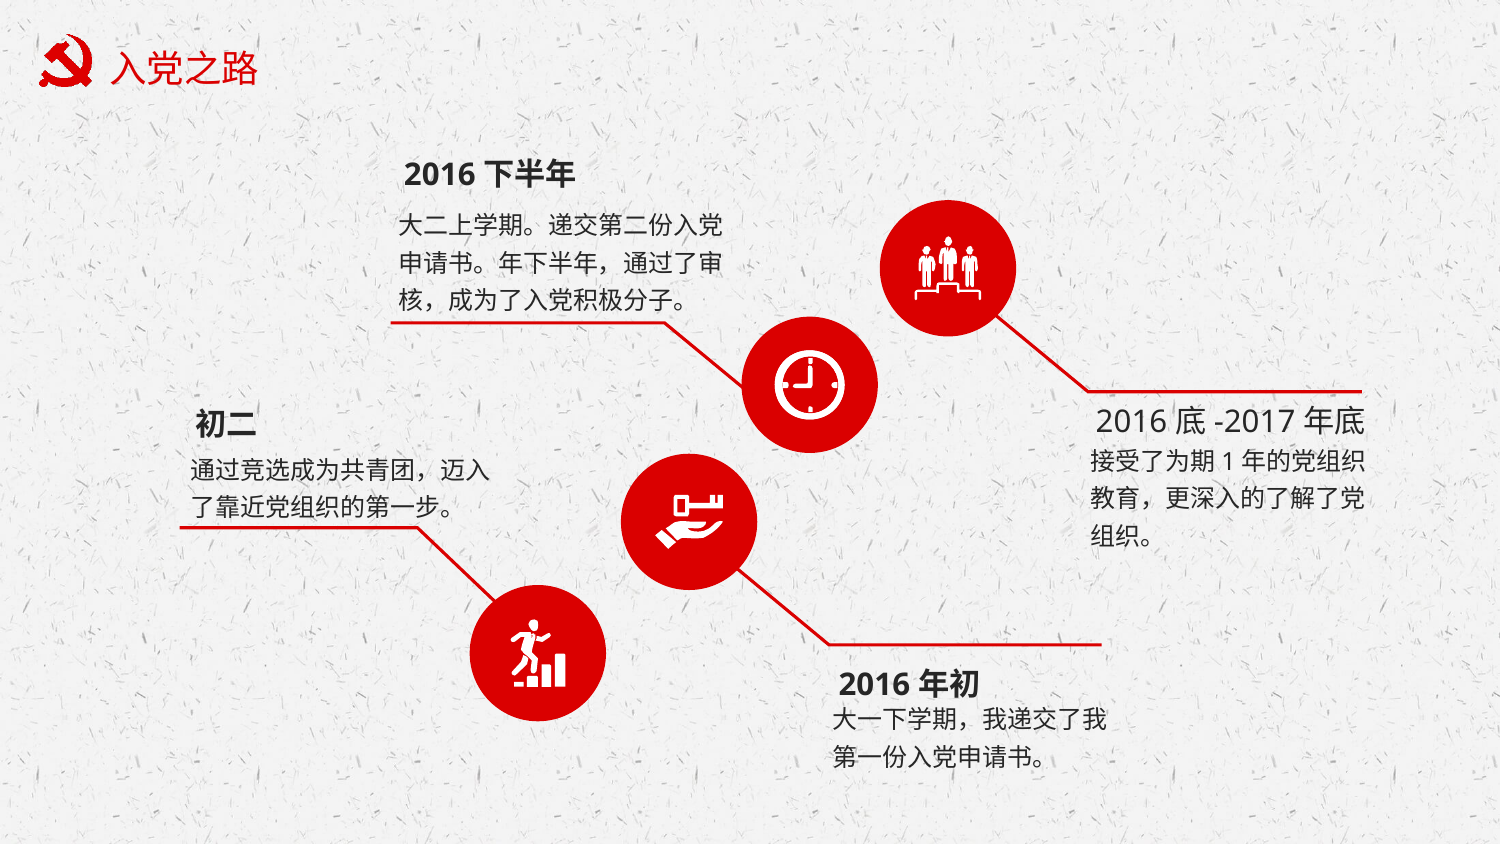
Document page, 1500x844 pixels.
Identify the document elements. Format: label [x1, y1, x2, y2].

text_box [469, 200, 1017, 722]
picture [0, 0, 1500, 844]
text_box [175, 396, 509, 531]
text_box [390, 322, 771, 414]
text_box [383, 146, 748, 324]
text_box [723, 554, 1102, 645]
text_box [179, 527, 512, 618]
text_box [982, 301, 1362, 392]
text_box [1075, 393, 1400, 560]
text_box [818, 656, 1138, 781]
